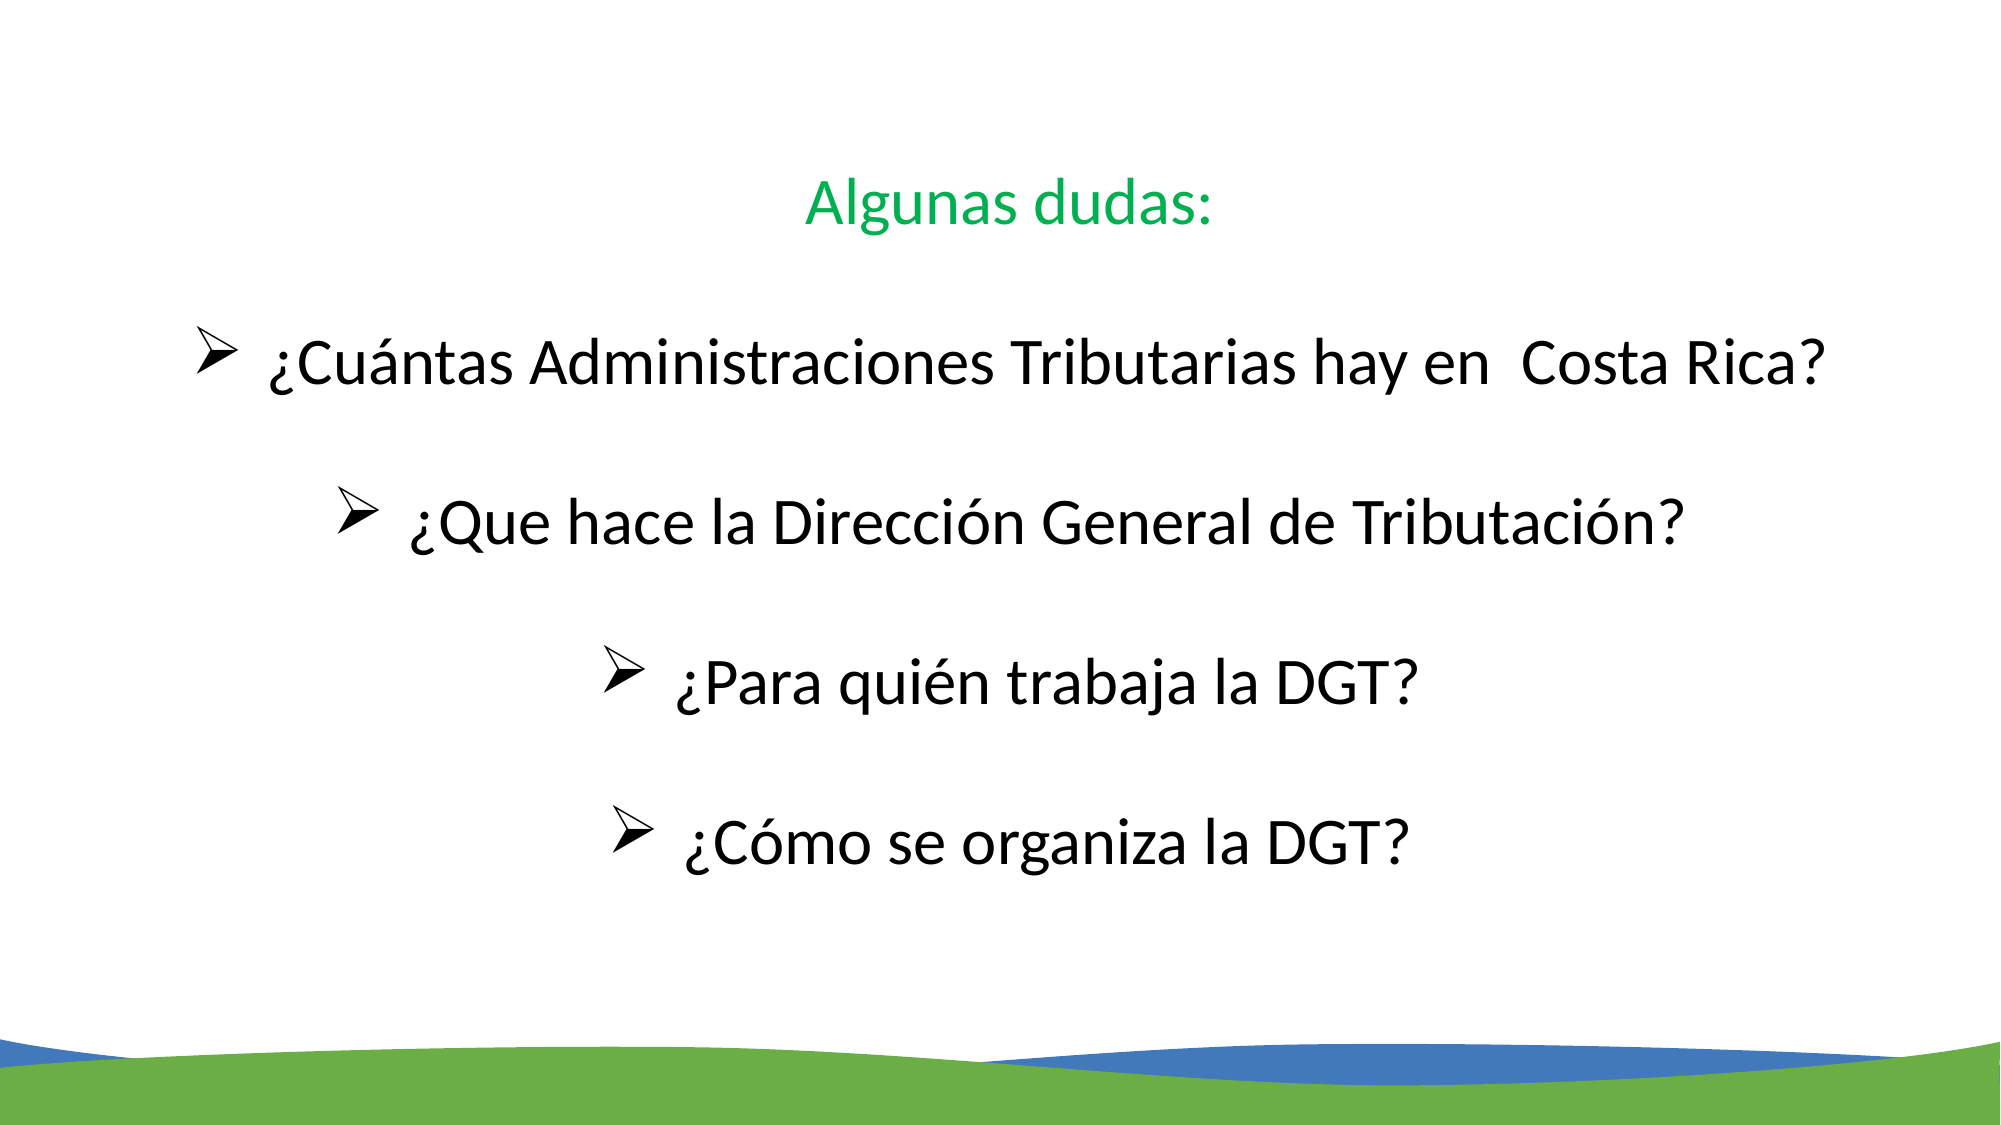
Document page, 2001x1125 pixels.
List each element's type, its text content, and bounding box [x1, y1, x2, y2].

text_box Algunas dudas: ¿Cuántas Administraciones Tributarias hay en Costa Rica? ¿Que hace la Dirección General de Tributación? ¿Para quién trabaja la DGT? ¿Cómo se organiza la DGT? [171, 150, 1850, 966]
